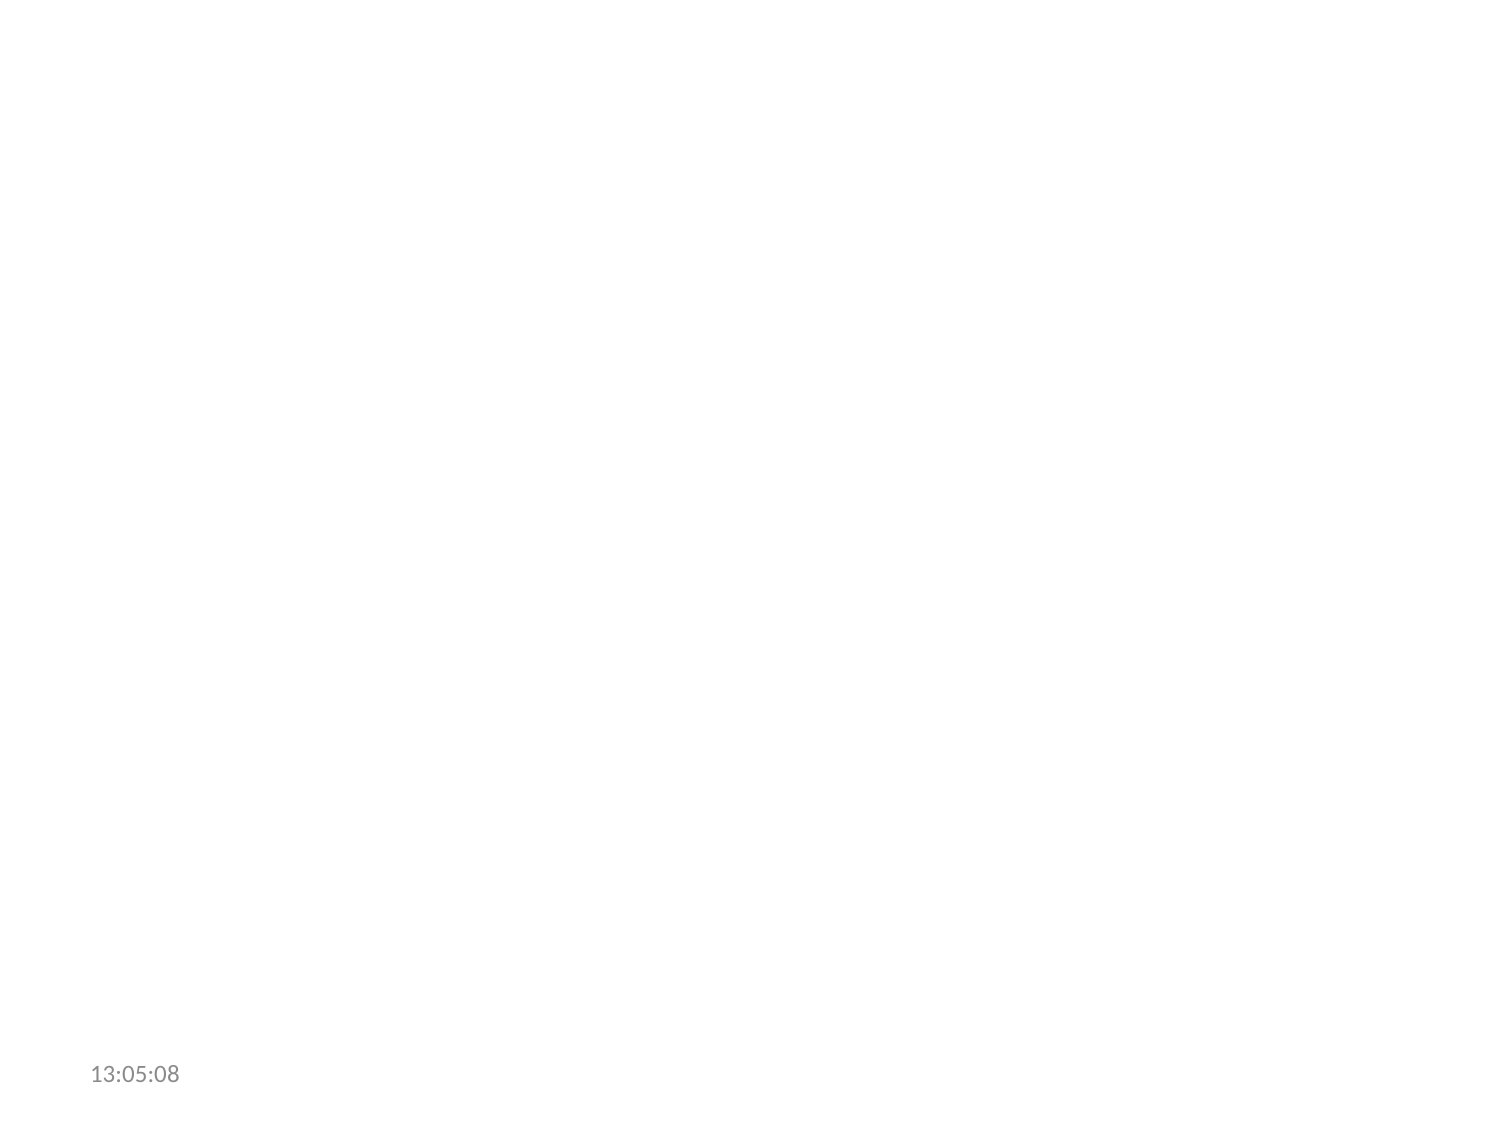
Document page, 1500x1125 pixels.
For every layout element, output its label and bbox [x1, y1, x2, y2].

slide_number [75, 1042, 425, 1103]
